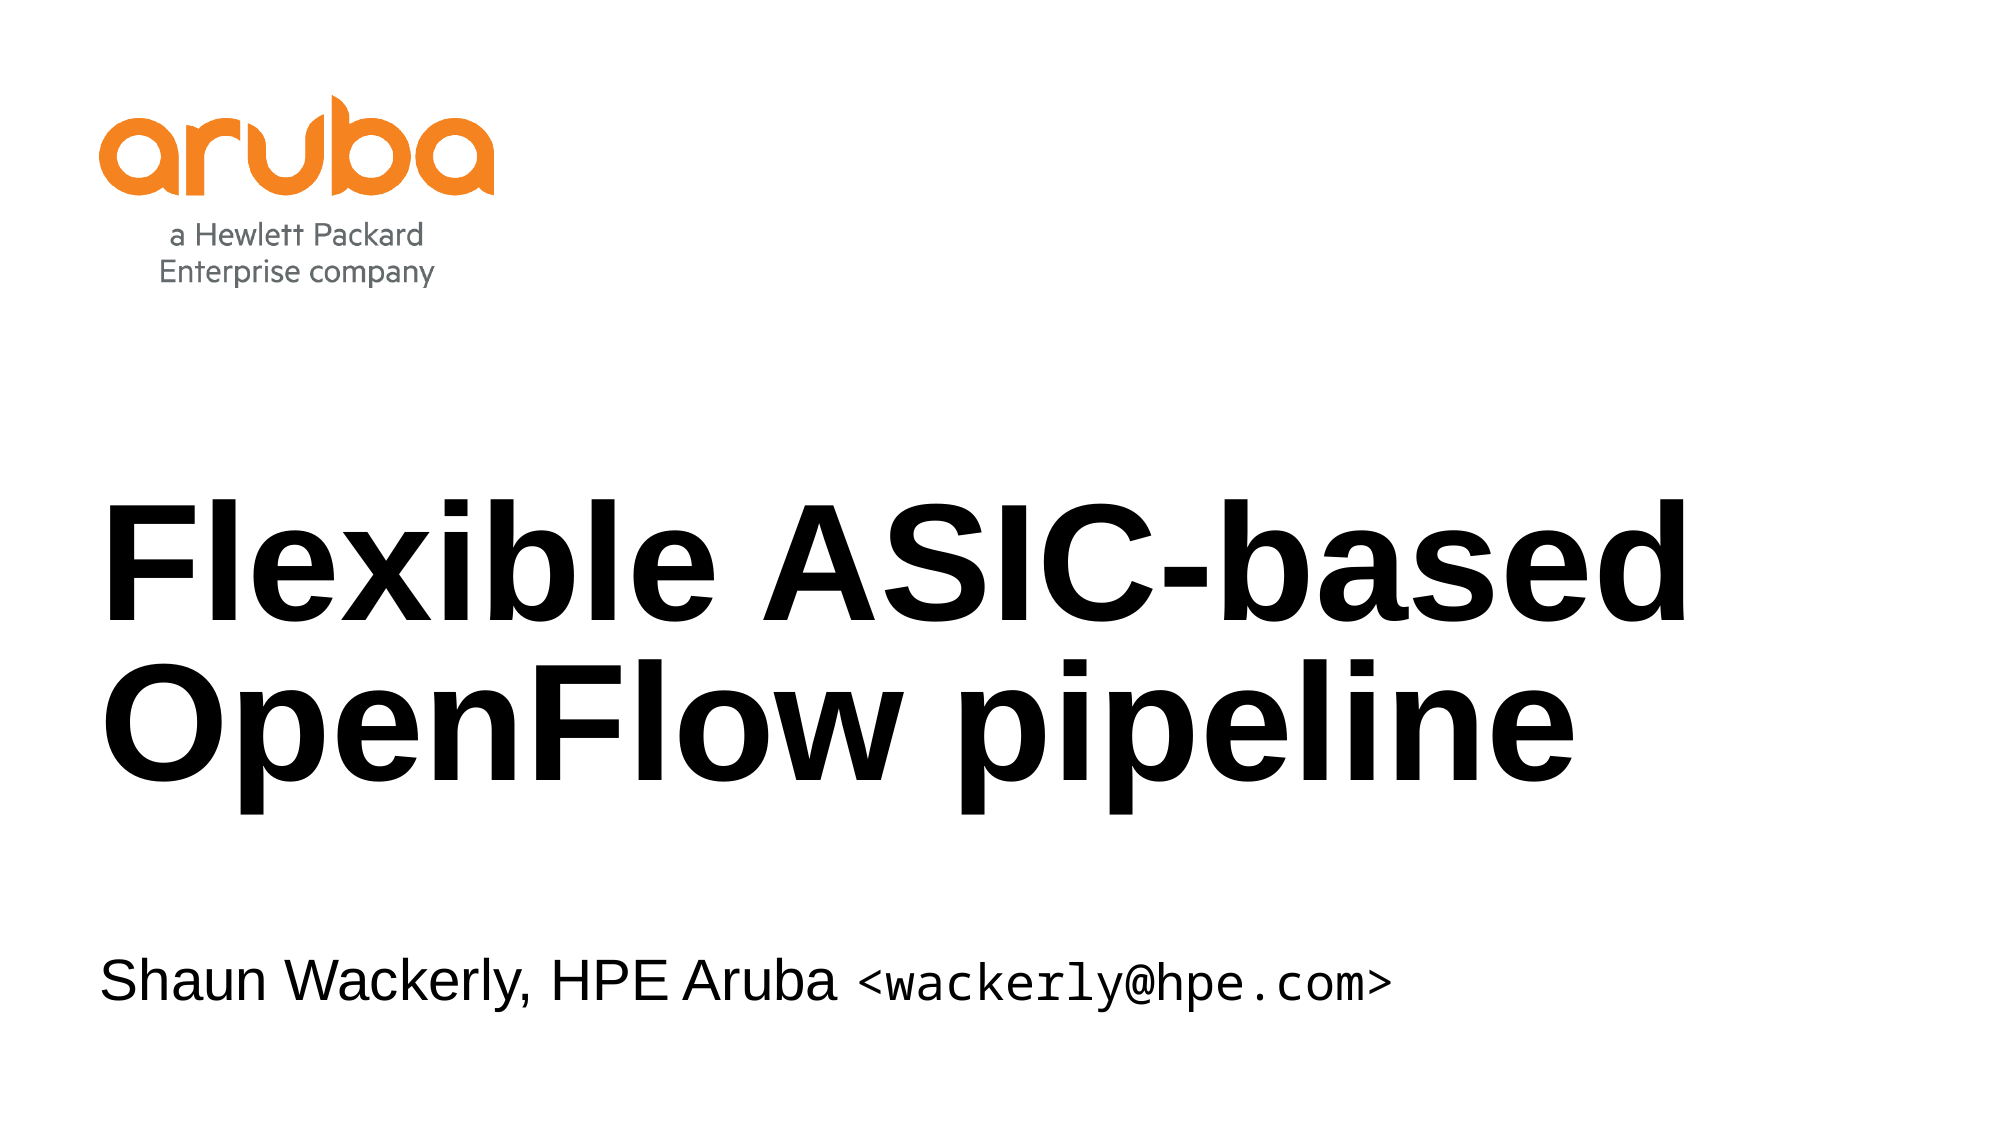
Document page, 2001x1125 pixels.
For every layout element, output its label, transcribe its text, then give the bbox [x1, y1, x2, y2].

title Flexible ASIC-based OpenFlow pipeline [99, 437, 1725, 813]
picture [99, 95, 494, 288]
list Shaun Wackerly, HPE Aruba <wackerly@hpe.com> [99, 950, 1600, 1025]
